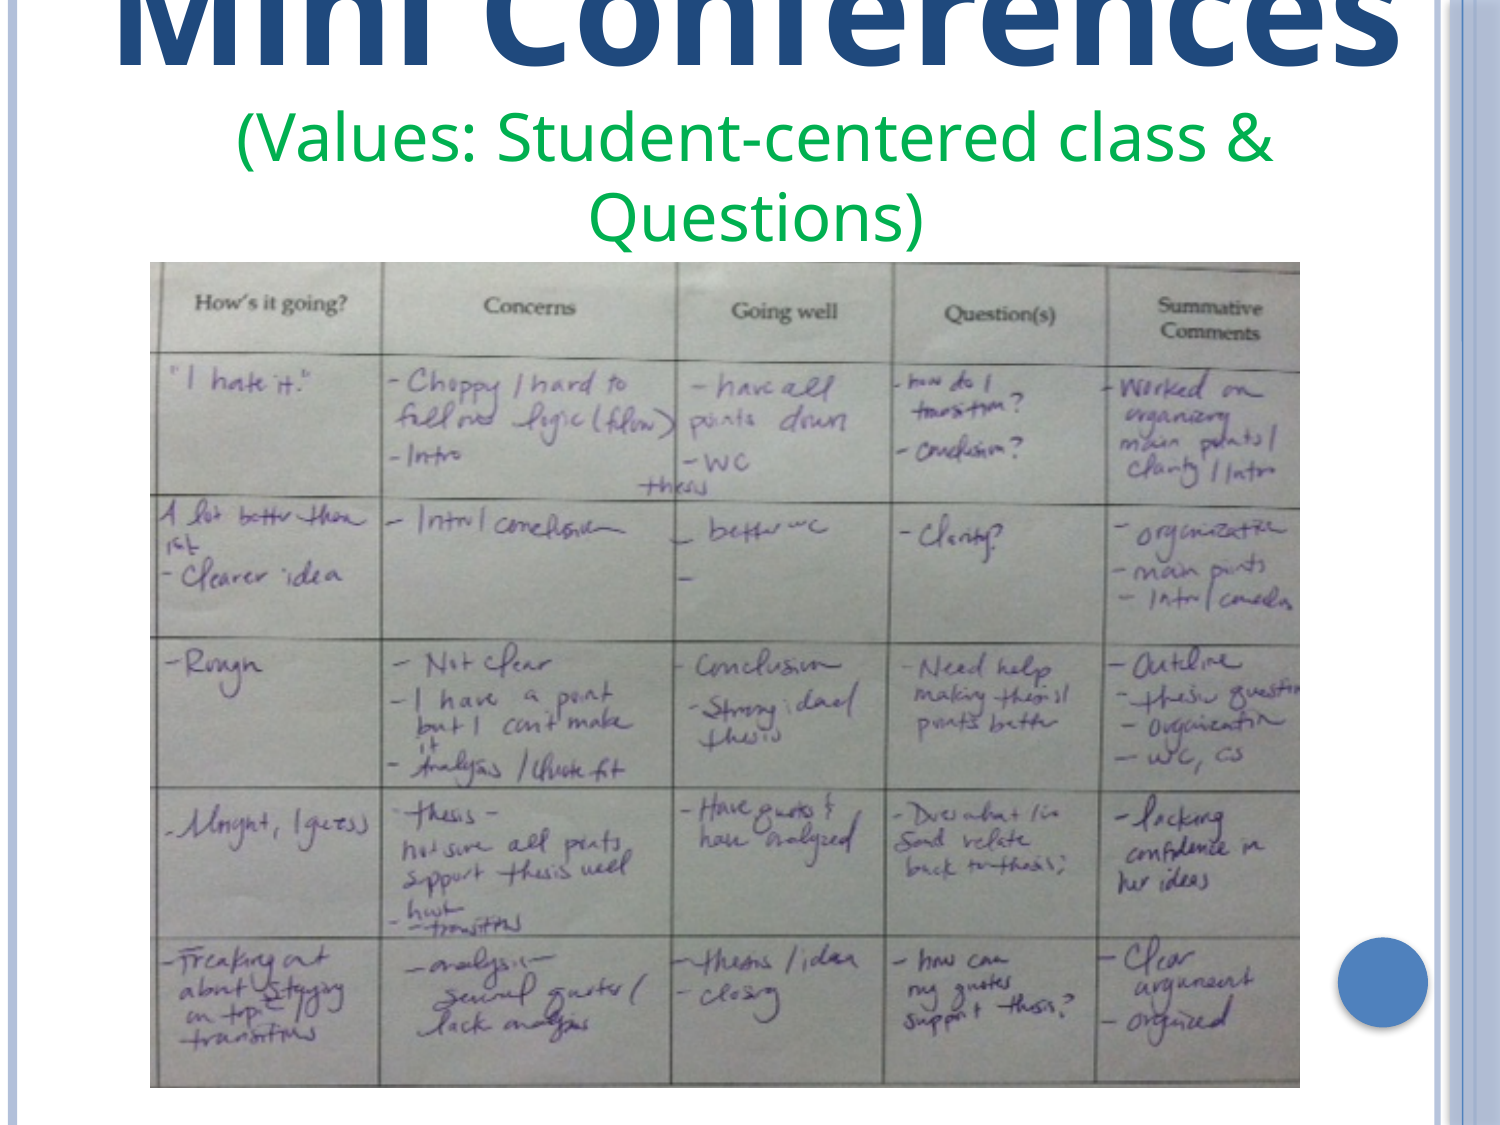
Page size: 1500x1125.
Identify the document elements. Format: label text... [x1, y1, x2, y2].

picture [149, 261, 1301, 1088]
title Mini Conferences (Values: Student-centered class & Questions) [75, 75, 1438, 263]
